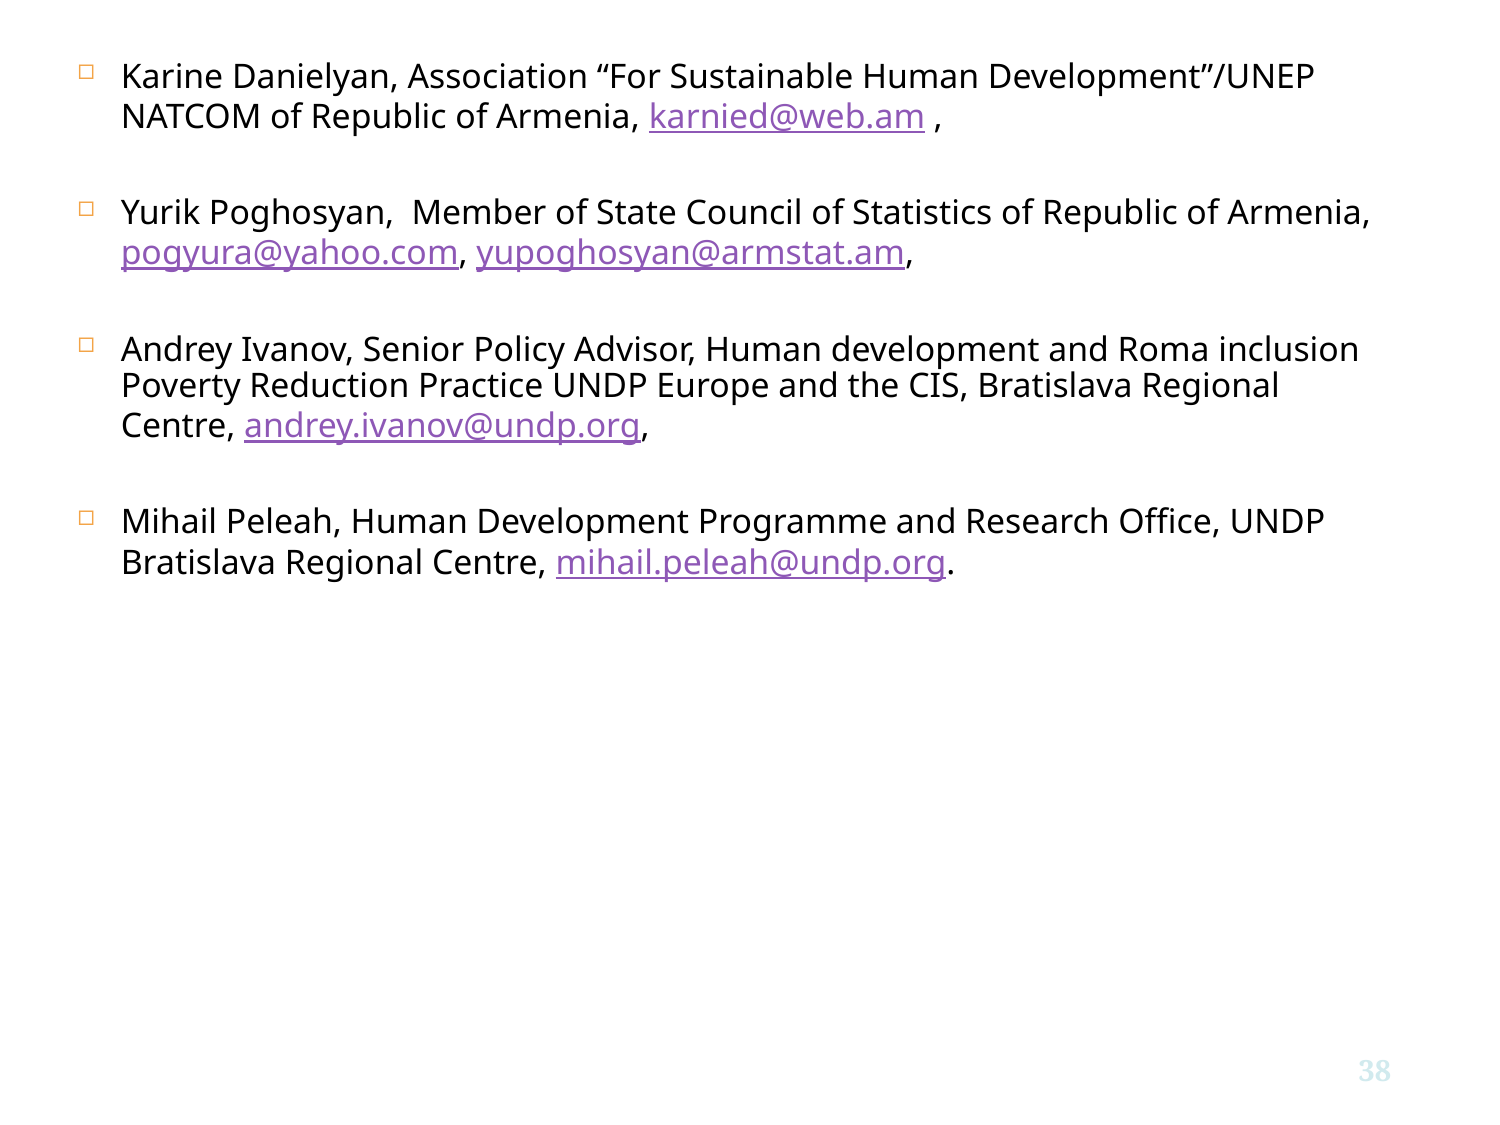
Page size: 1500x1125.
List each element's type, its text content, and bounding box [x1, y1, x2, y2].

list Karine Danielyan, Association “For Sustainable Human Development”/UNEP NATCOM of Republic of Armenia, karnied@web.am , Yurik Poghosyan, Member of State Council of Statistics of Republic of Armenia, pogyura@yahoo.com, yupoghosyan@armstat.am, Andrey Ivanov, Senior Policy Advisor, Human development and Roma inclusion Poverty Reduction Practice UNDP Europe and the CIS, Bratislava Regional Centre, andrey.ivanov@undp.org, Mihail Peleah, Human Development Programme and Research Office, UNDP Bratislava Regional Centre, mihail.peleah@undp.org. [62, 0, 1413, 595]
slide_number 38 [1325, 1042, 1425, 1103]
